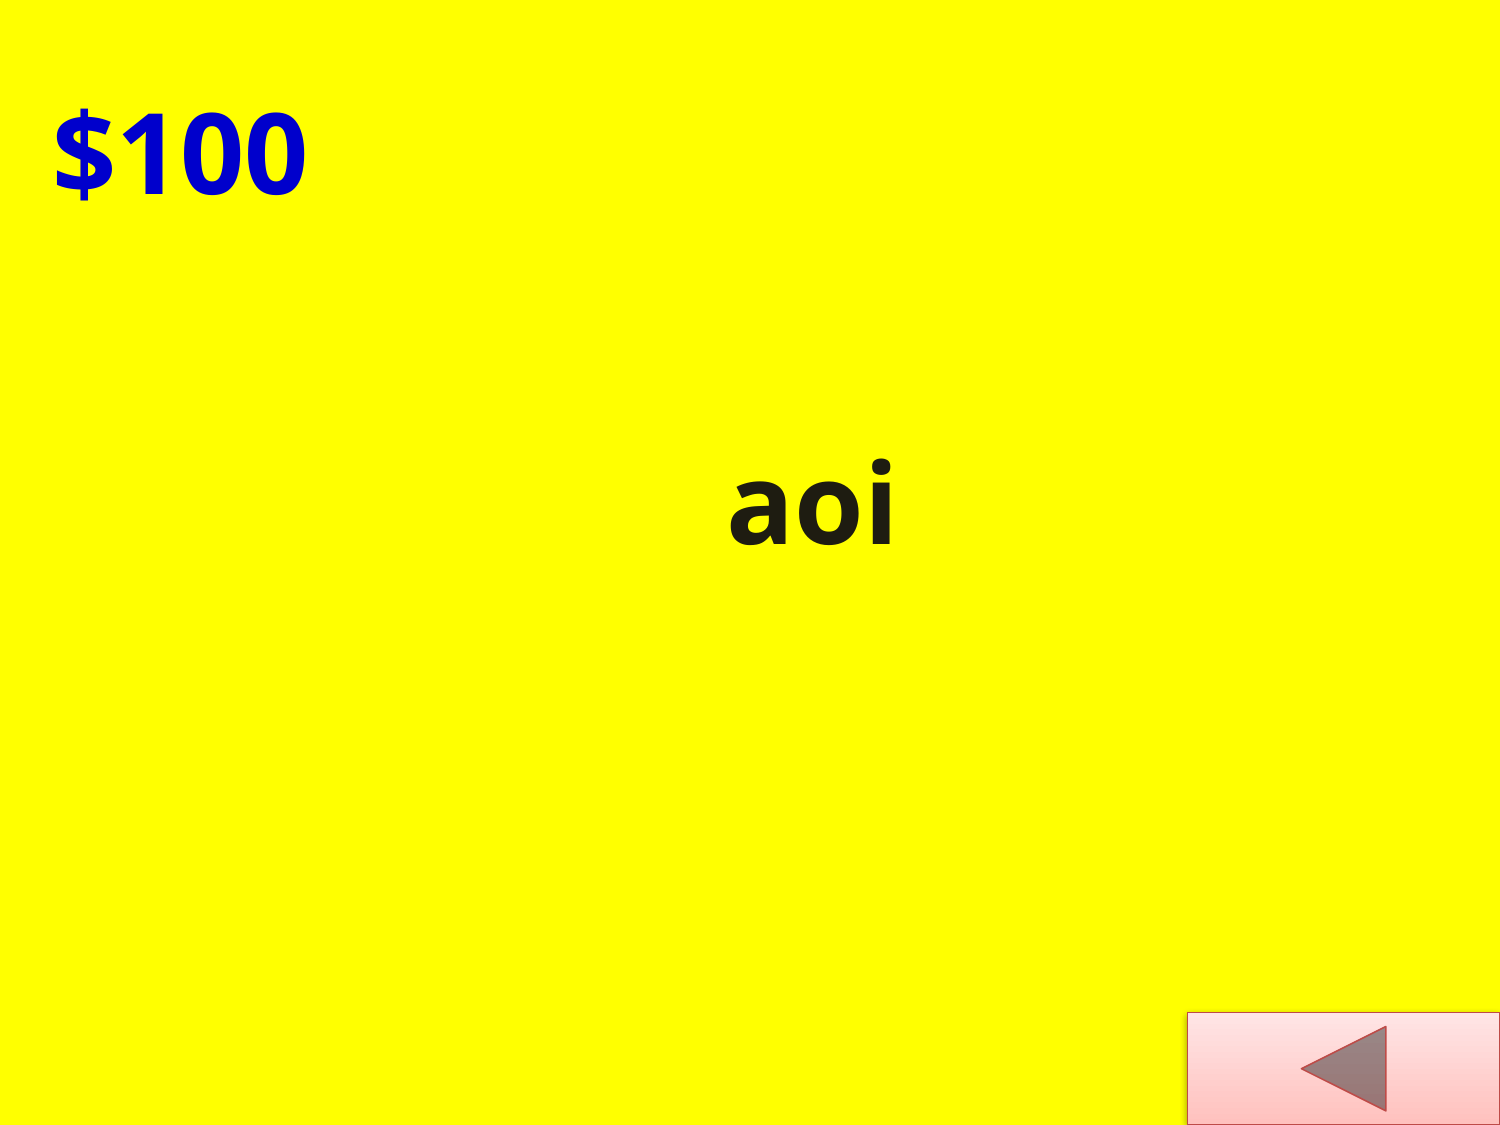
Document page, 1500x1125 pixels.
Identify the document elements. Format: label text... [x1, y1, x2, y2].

text_box [1187, 1012, 1500, 1125]
text_box aoi [99, 424, 1500, 575]
text_box $100 [37, 74, 1463, 225]
